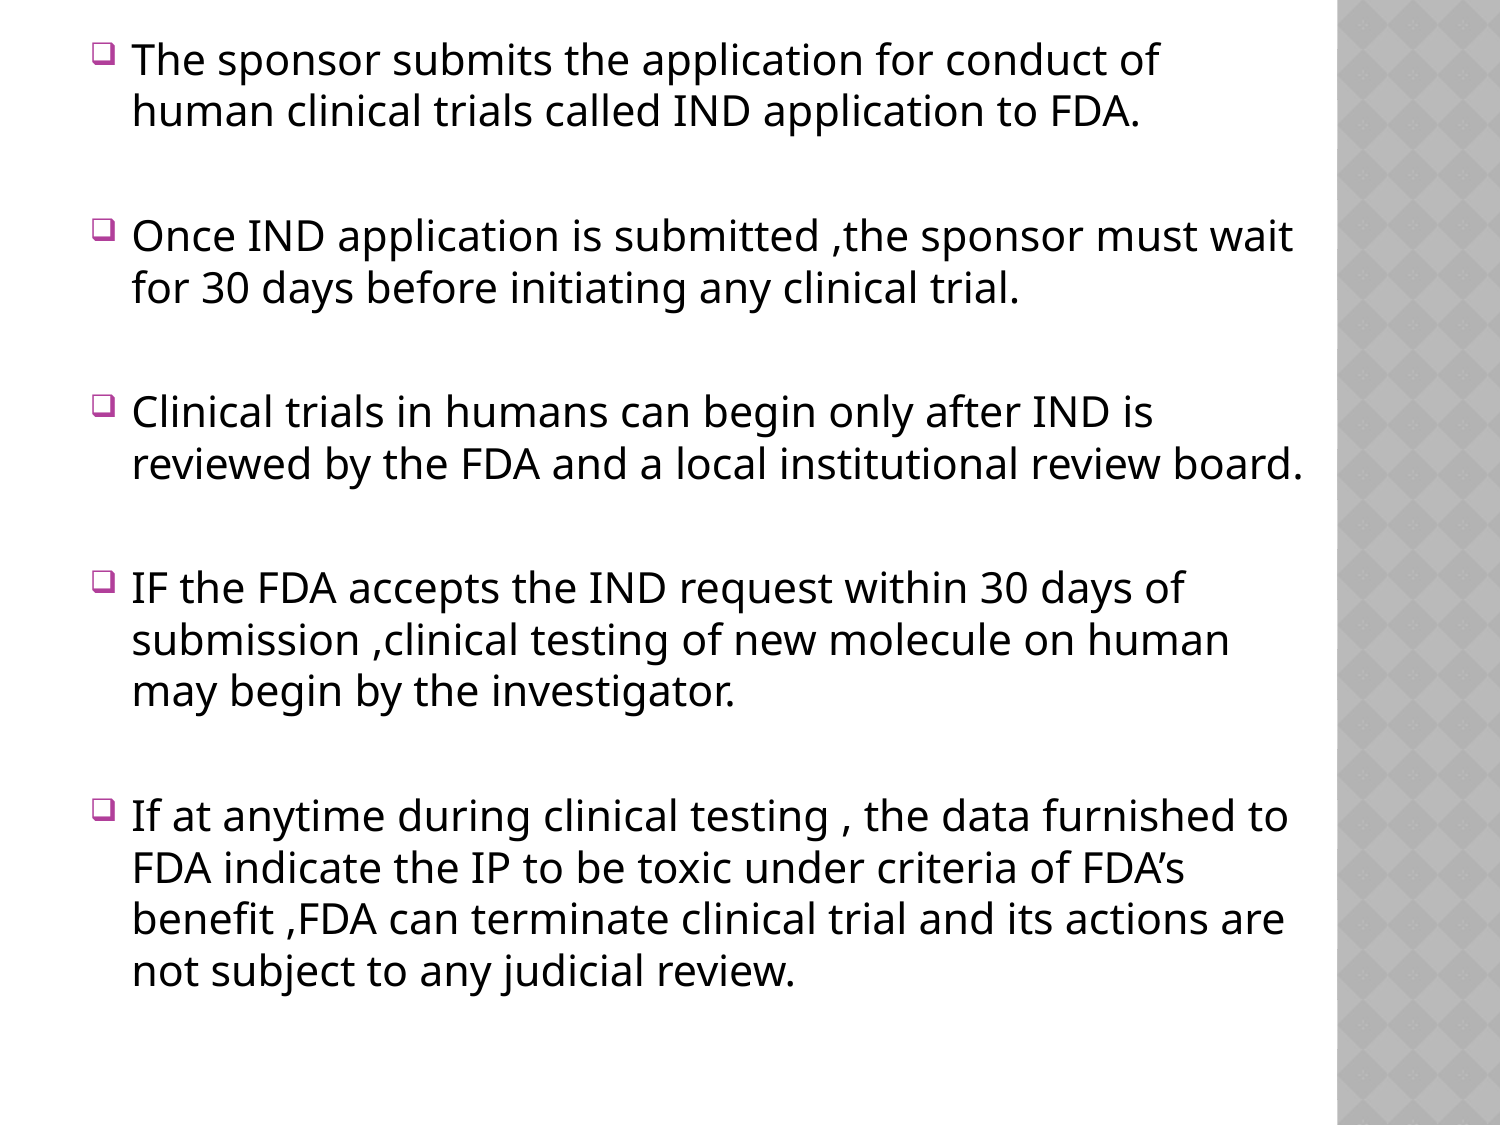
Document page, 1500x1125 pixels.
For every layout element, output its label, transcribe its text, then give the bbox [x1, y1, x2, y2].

list The sponsor submits the application for conduct of human clinical trials called IND application to FDA. Once IND application is submitted ,the sponsor must wait for 30 days before initiating any clinical trial. Clinical trials in humans can begin only after IND is reviewed by the FDA and a local institutional review board. IF the FDA accepts the IND request within 30 days of submission ,clinical testing of new molecule on human may begin by the investigator. If at anytime during clinical testing , the data furnished to FDA indicate the IP to be toxic under criteria of FDA’s benefit ,FDA can terminate clinical trial and its actions are not subject to any judicial review. [75, 24, 1325, 1050]
